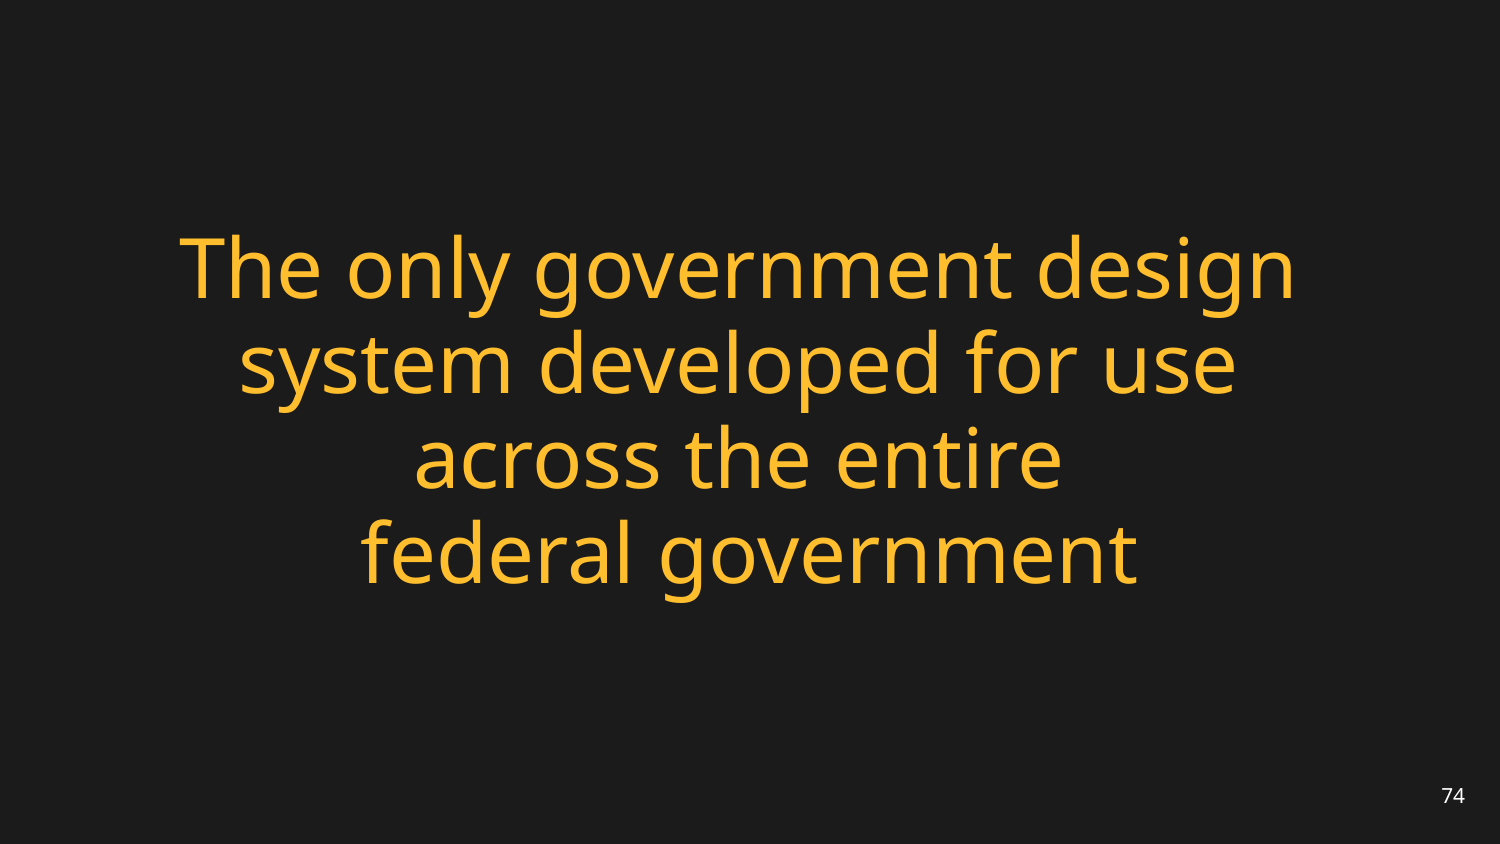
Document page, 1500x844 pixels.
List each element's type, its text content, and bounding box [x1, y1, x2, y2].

slide_number 74 [1389, 764, 1480, 830]
title The only government design system developed for use across the entire federal government [51, 72, 1449, 753]
